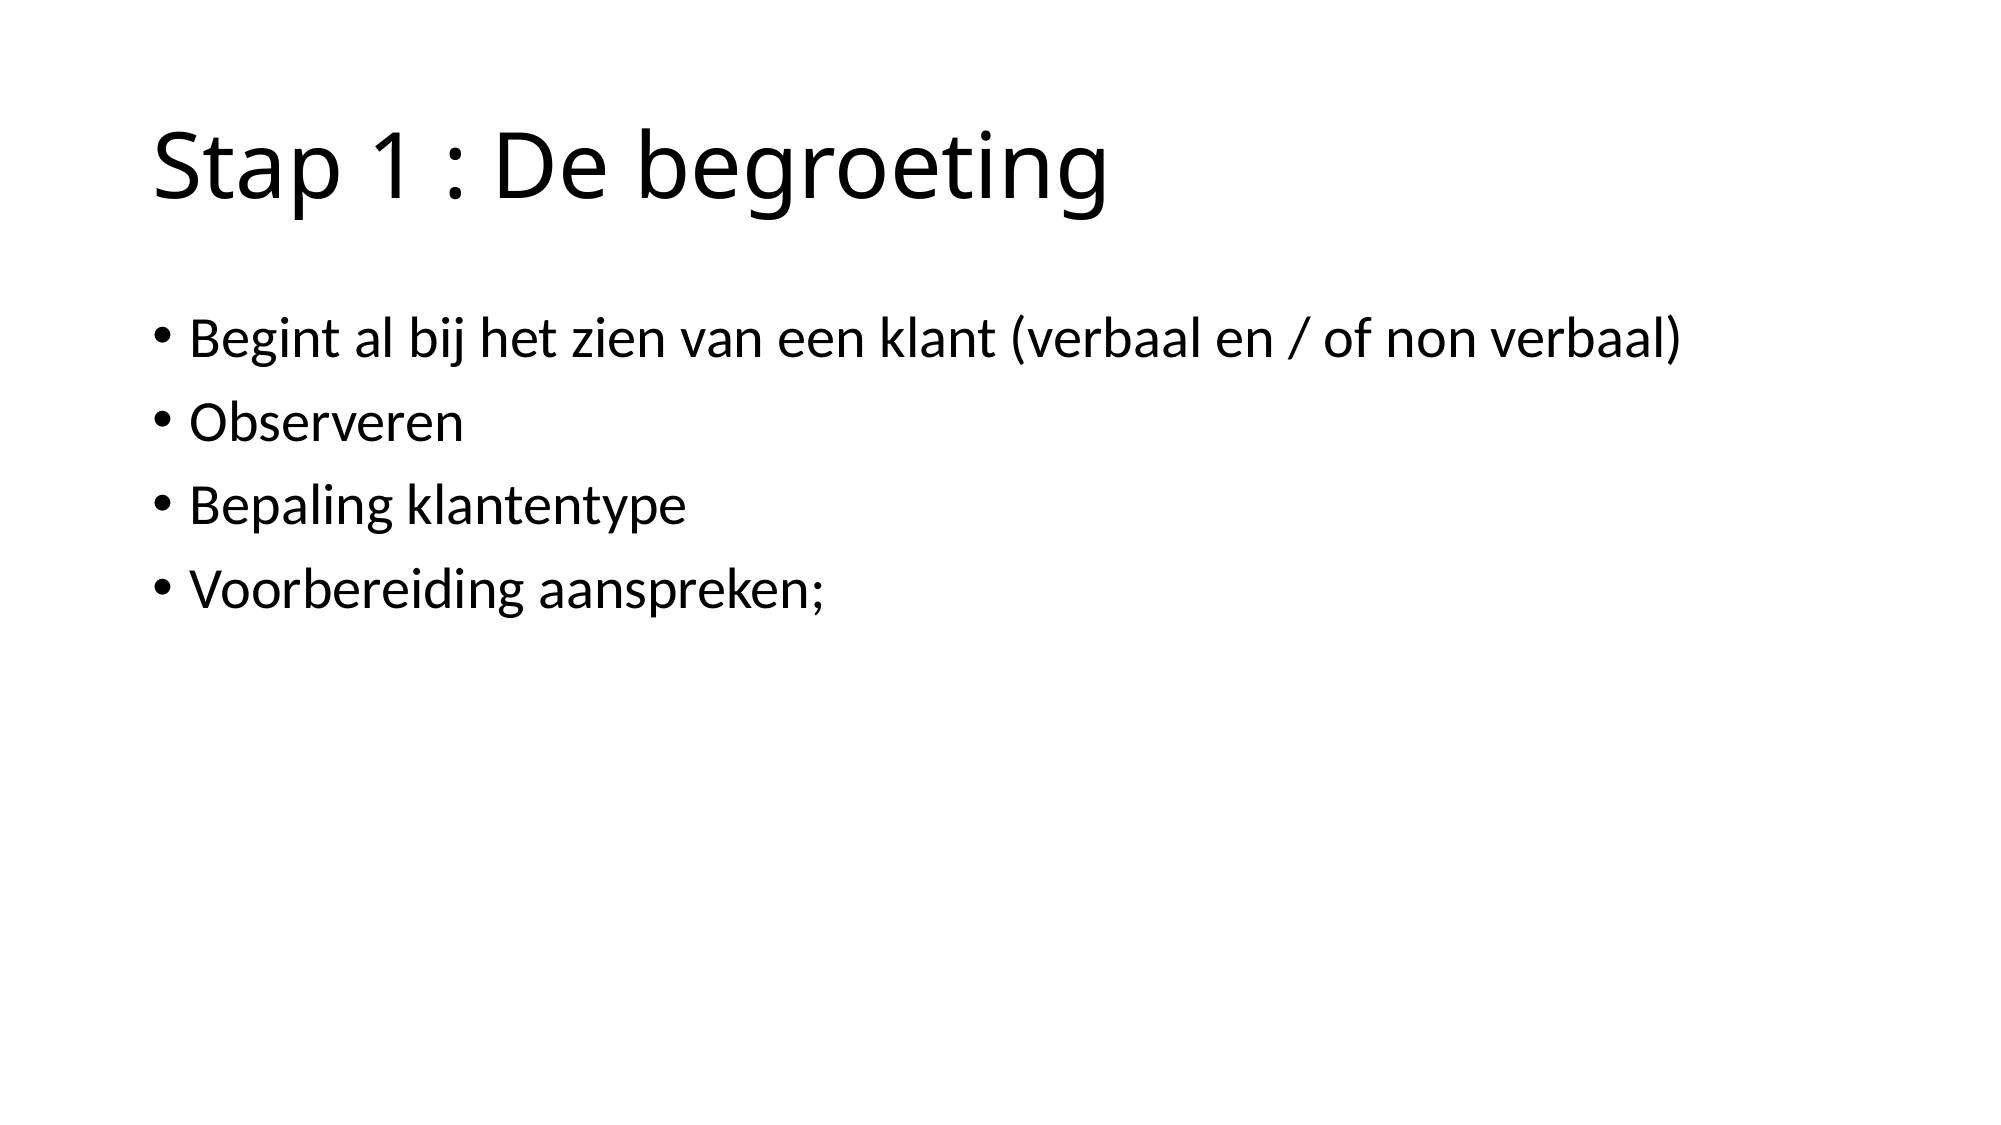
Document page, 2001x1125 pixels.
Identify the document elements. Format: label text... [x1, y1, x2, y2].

title Stap 1 : De begroeting [137, 59, 1863, 278]
list Begint al bij het zien van een klant (verbaal en / of non verbaal) Observeren Bepaling klantentype Voorbereiding aanspreken; [137, 299, 1863, 1014]
